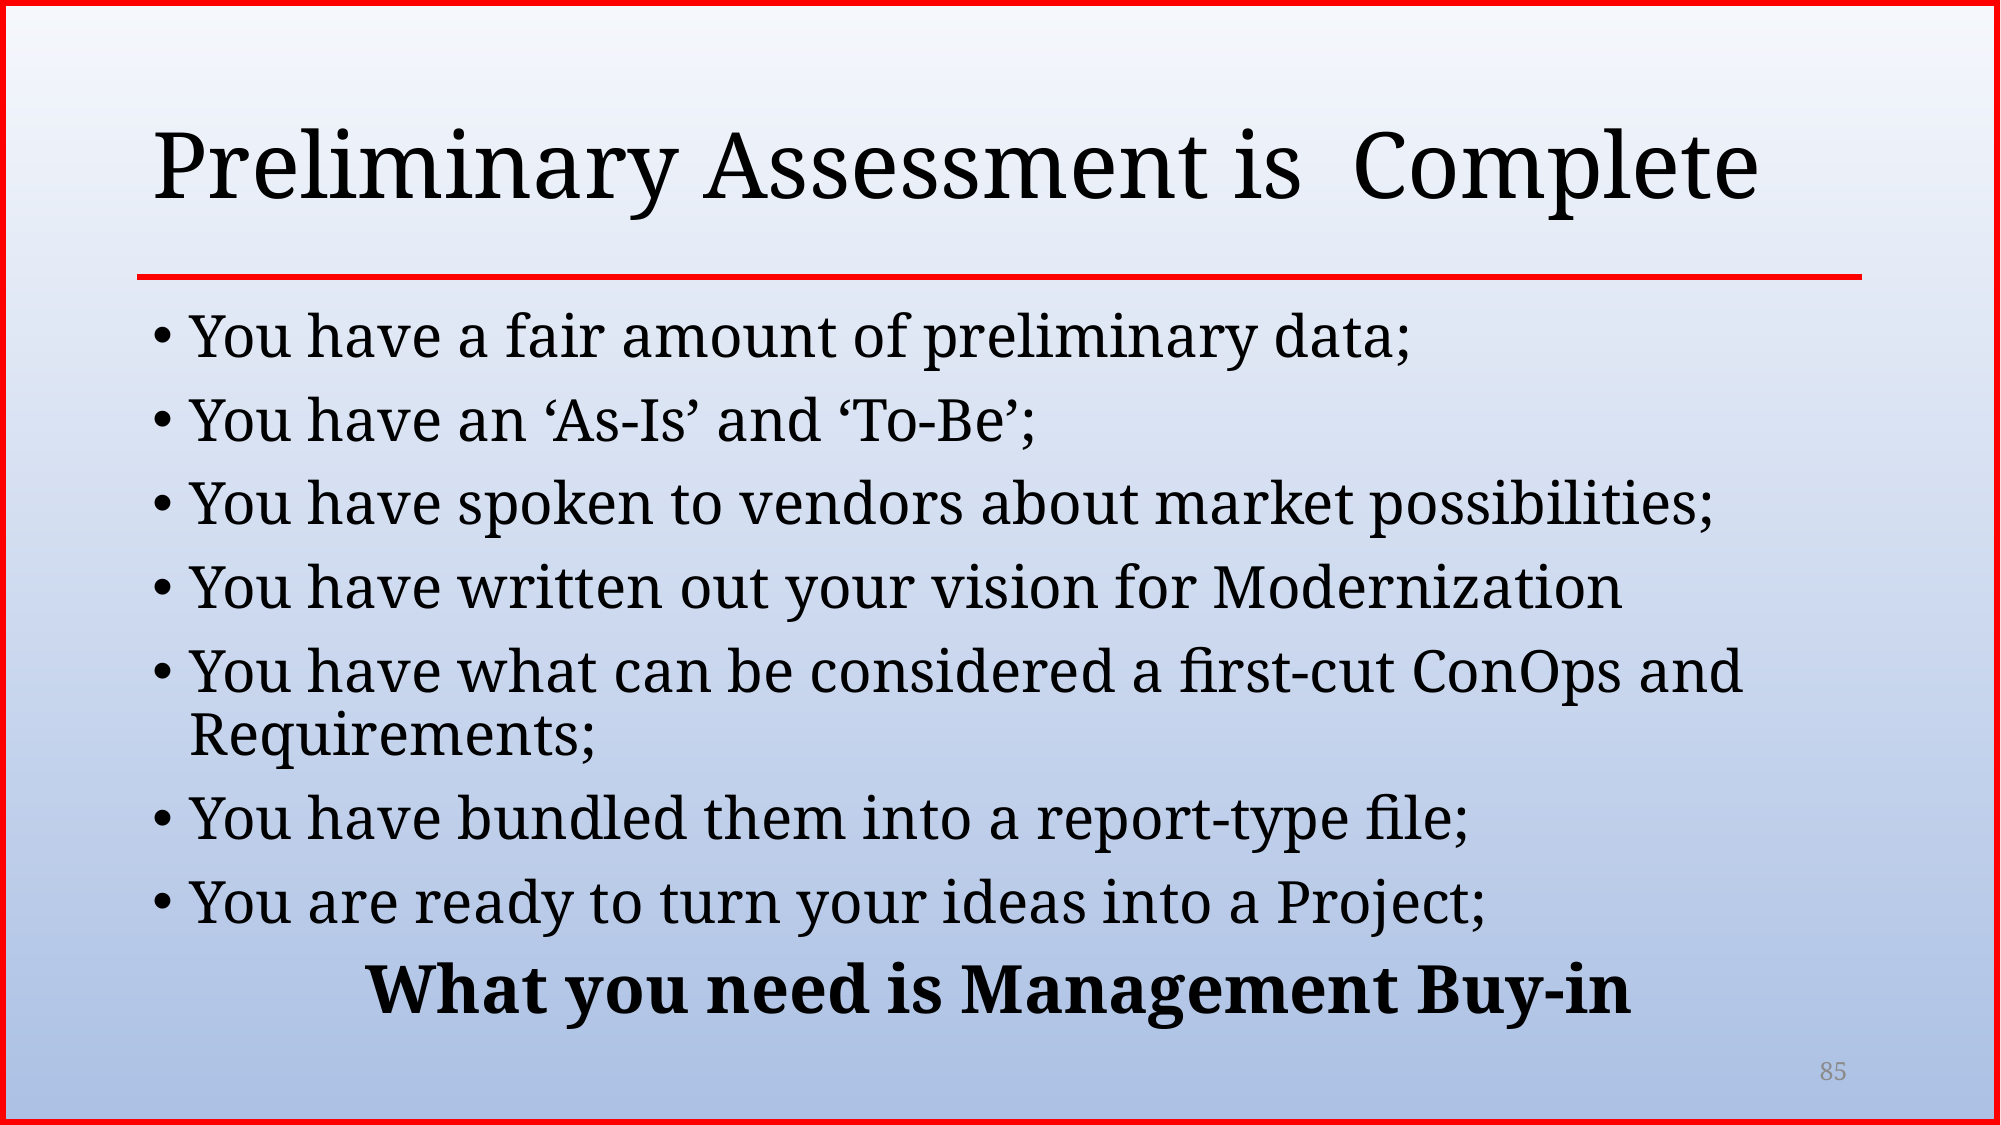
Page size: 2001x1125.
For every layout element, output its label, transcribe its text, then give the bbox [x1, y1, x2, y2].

slide_number 85 [1412, 1042, 1863, 1103]
title Preliminary Assessment is Complete [137, 59, 1863, 278]
list You have a fair amount of preliminary data; You have an ‘As-Is’ and ‘To-Be’; You have spoken to vendors about market possibilities; You have written out your vision for Modernization You have what can be considered a first-cut ConOps and Requirements; You have bundled them into a report-type file; You are ready to turn your ideas into a Project; What you need is Management Buy-in [137, 299, 1863, 1014]
